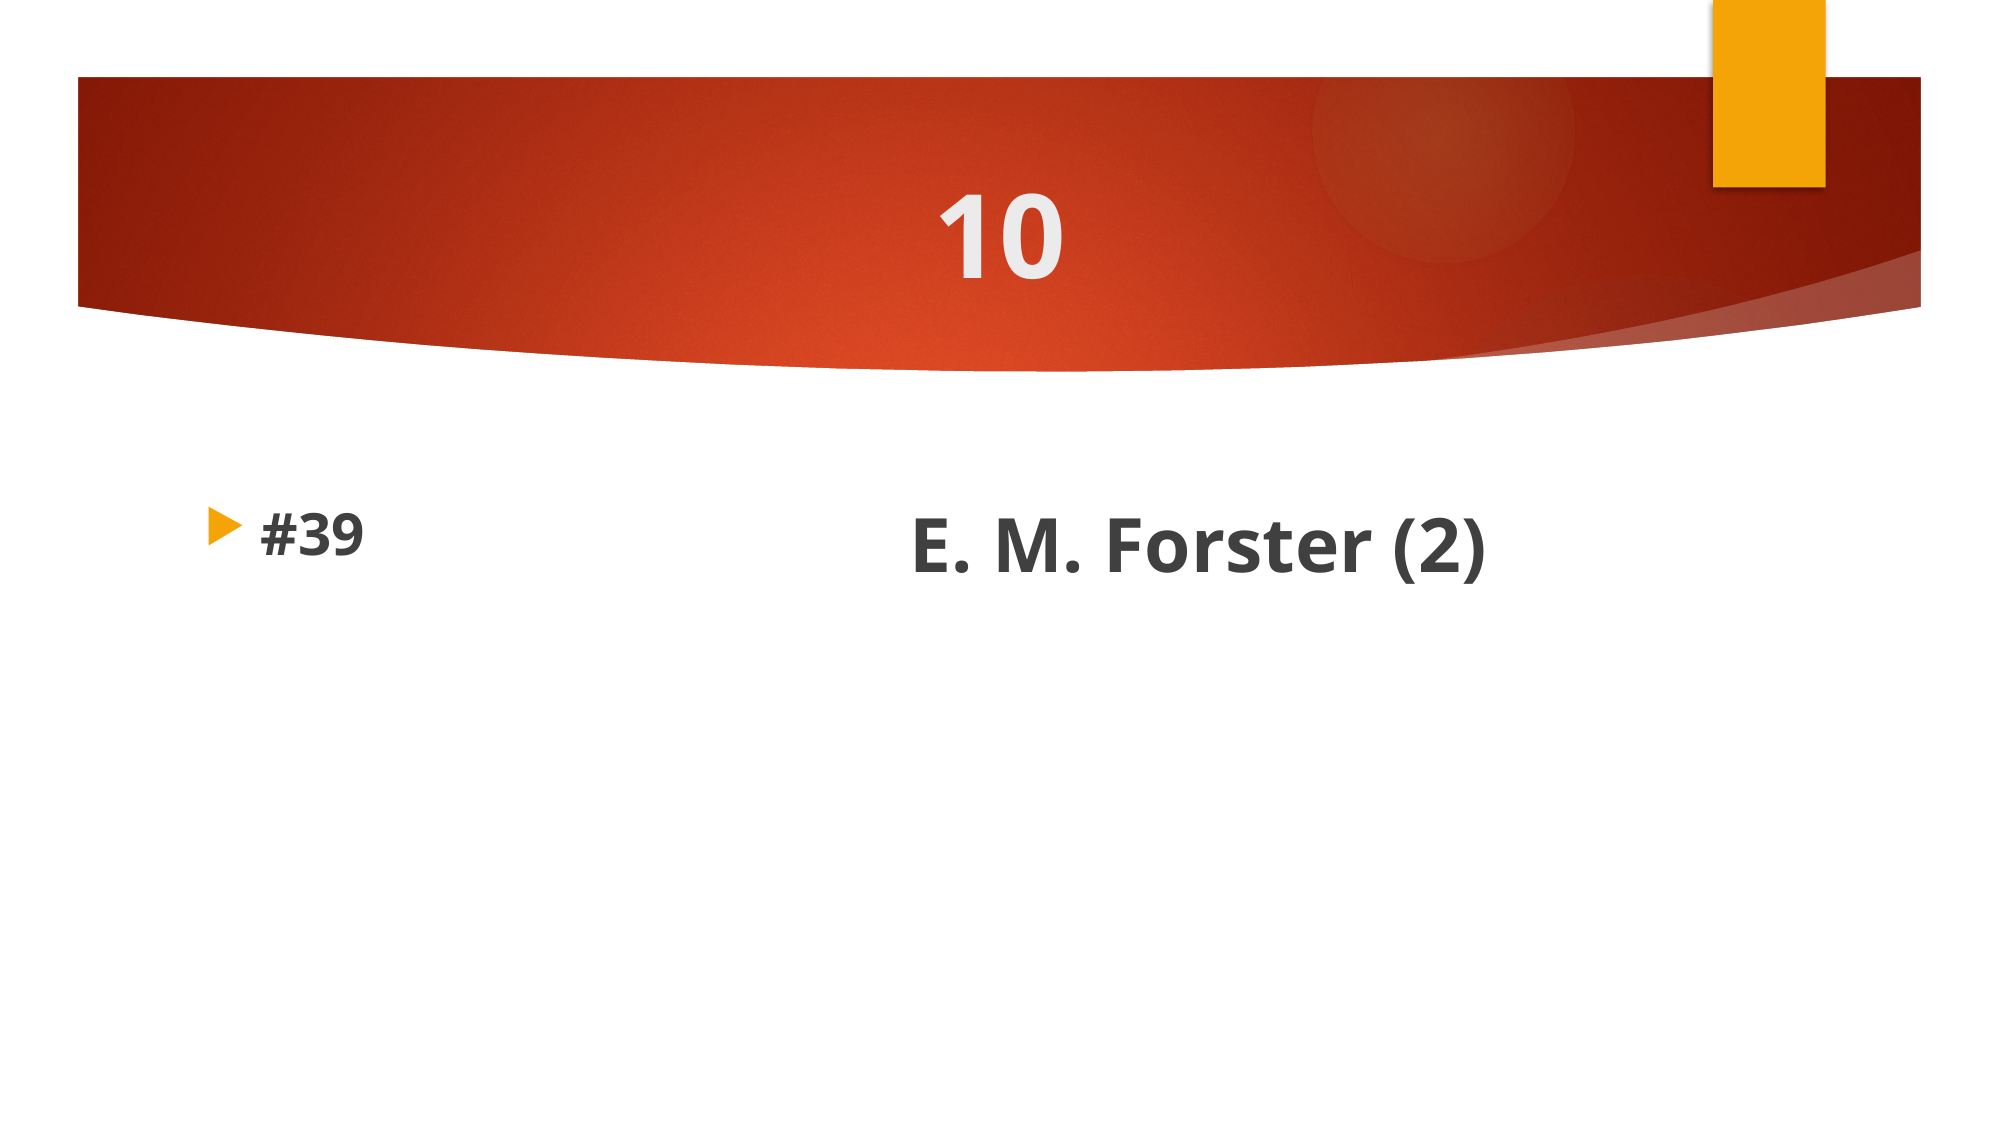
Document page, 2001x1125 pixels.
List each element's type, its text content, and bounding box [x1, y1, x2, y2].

title 10 [281, 155, 1719, 309]
text_box E. M. Forster (2) [579, 489, 1817, 1005]
list #39 [189, 489, 484, 609]
